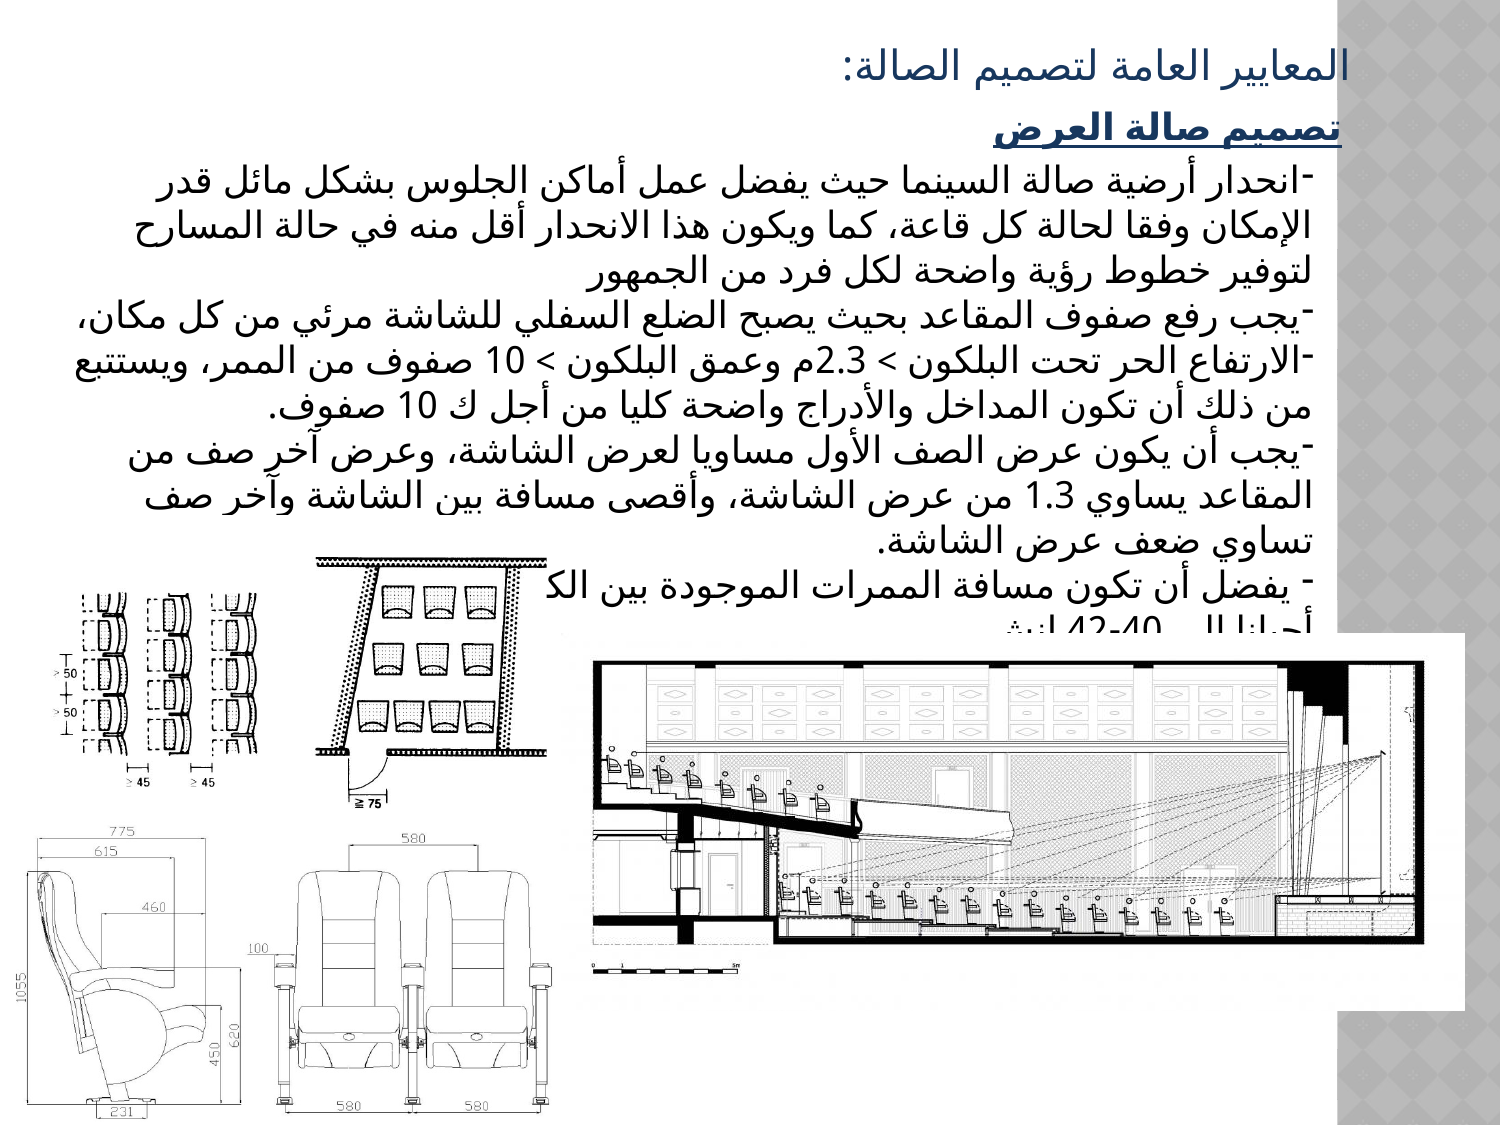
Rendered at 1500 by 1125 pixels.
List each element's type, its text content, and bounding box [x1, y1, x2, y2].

text_box انحدار أرضية صالة السينما حيث يفضل عمل أماكن الجلوس بشكل مائل قدر الإمكان وفقا لحالة كل قاعة، كما ويكون هذا الانحدار أقل منه في حالة المسارح لتوفير خطوط رؤية واضحة لكل فرد من الجمهور يجب رفع صفوف المقاعد بحيث يصبح الضلع السفلي للشاشة مرئي من كل مكان، الارتفاع الحر تحت البلكون > 2.3م وعمق البلكون > 10 صفوف من الممر، ويستتبع من ذلك أن تكون المداخل والأدراج واضحة كليا من أجل ك 10 صفوف. يجب أن يكون عرض الصف الأول مساويا لعرض الشاشة، وعرض آخر صف من المقاعد يساوي 1.3 من عرض الشاشة، وأقصى مسافة بين الشاشة وآخر صف تساوي ضعف عرض الشاشة. يفضل أن تكون مسافة الممرات الموجودة بين الكراسي لا تقل عن 34 إنش، وتصل أحيانا إلى 40-42 إنش. [26, 148, 1329, 638]
picture [17, 514, 547, 809]
picture [560, 632, 1465, 1012]
text_box المعايير العامة لتصميم الصالة: [826, 30, 1377, 96]
picture [5, 810, 562, 1125]
text_box تصميم صالة العرض [978, 95, 1358, 200]
